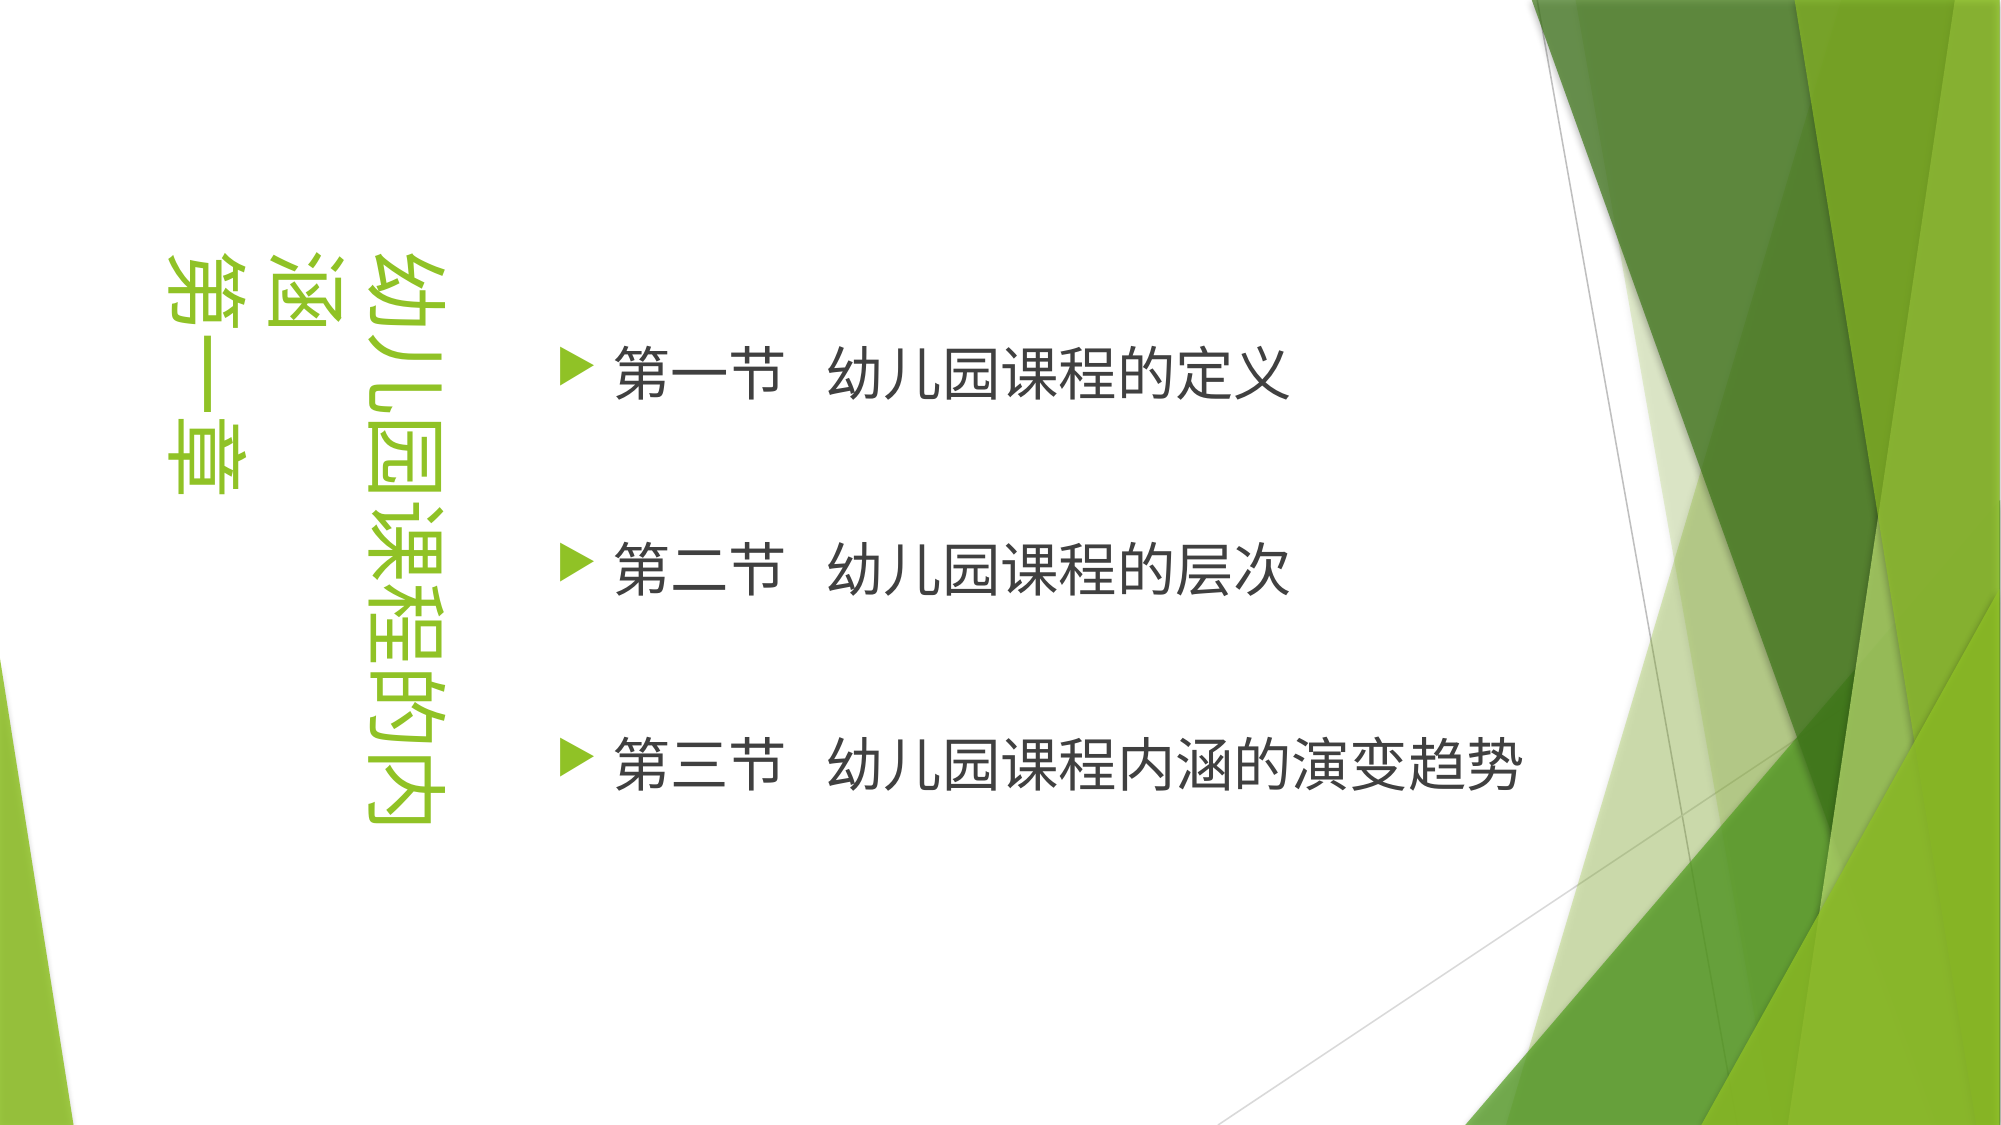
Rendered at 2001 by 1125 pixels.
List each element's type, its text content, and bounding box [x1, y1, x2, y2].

list 第一节 幼儿园课程的定义 第二节 幼儿园课程的层次 第三节 幼儿园课程内涵的演变趋势 [540, 225, 1596, 1055]
text_box 幼儿园课程的内涵 第一章 [233, 234, 467, 925]
